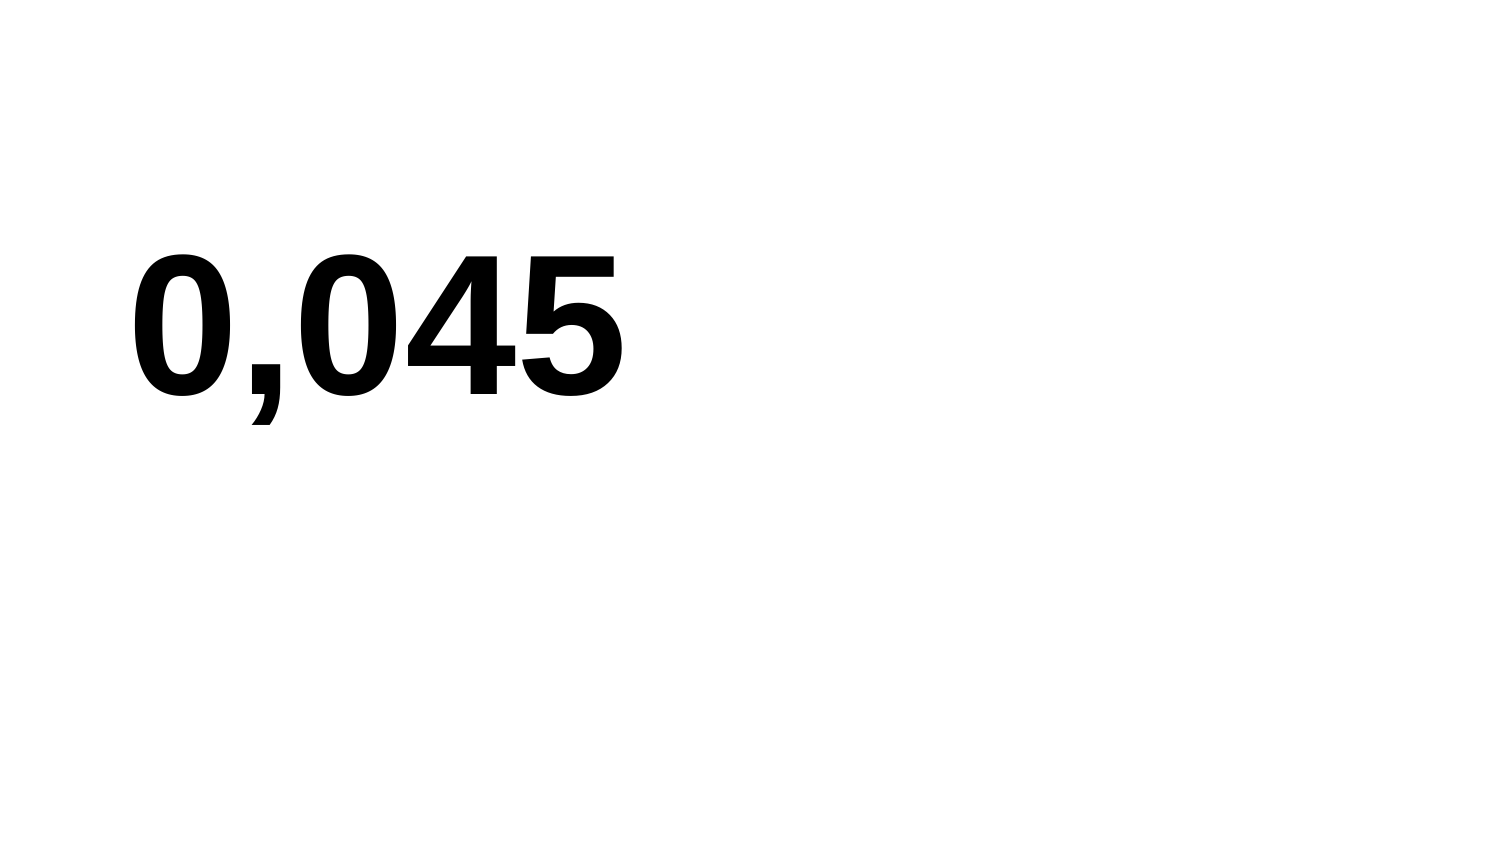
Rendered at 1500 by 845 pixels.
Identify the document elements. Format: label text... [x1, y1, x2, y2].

text_box 0,045 [112, 259, 1388, 450]
